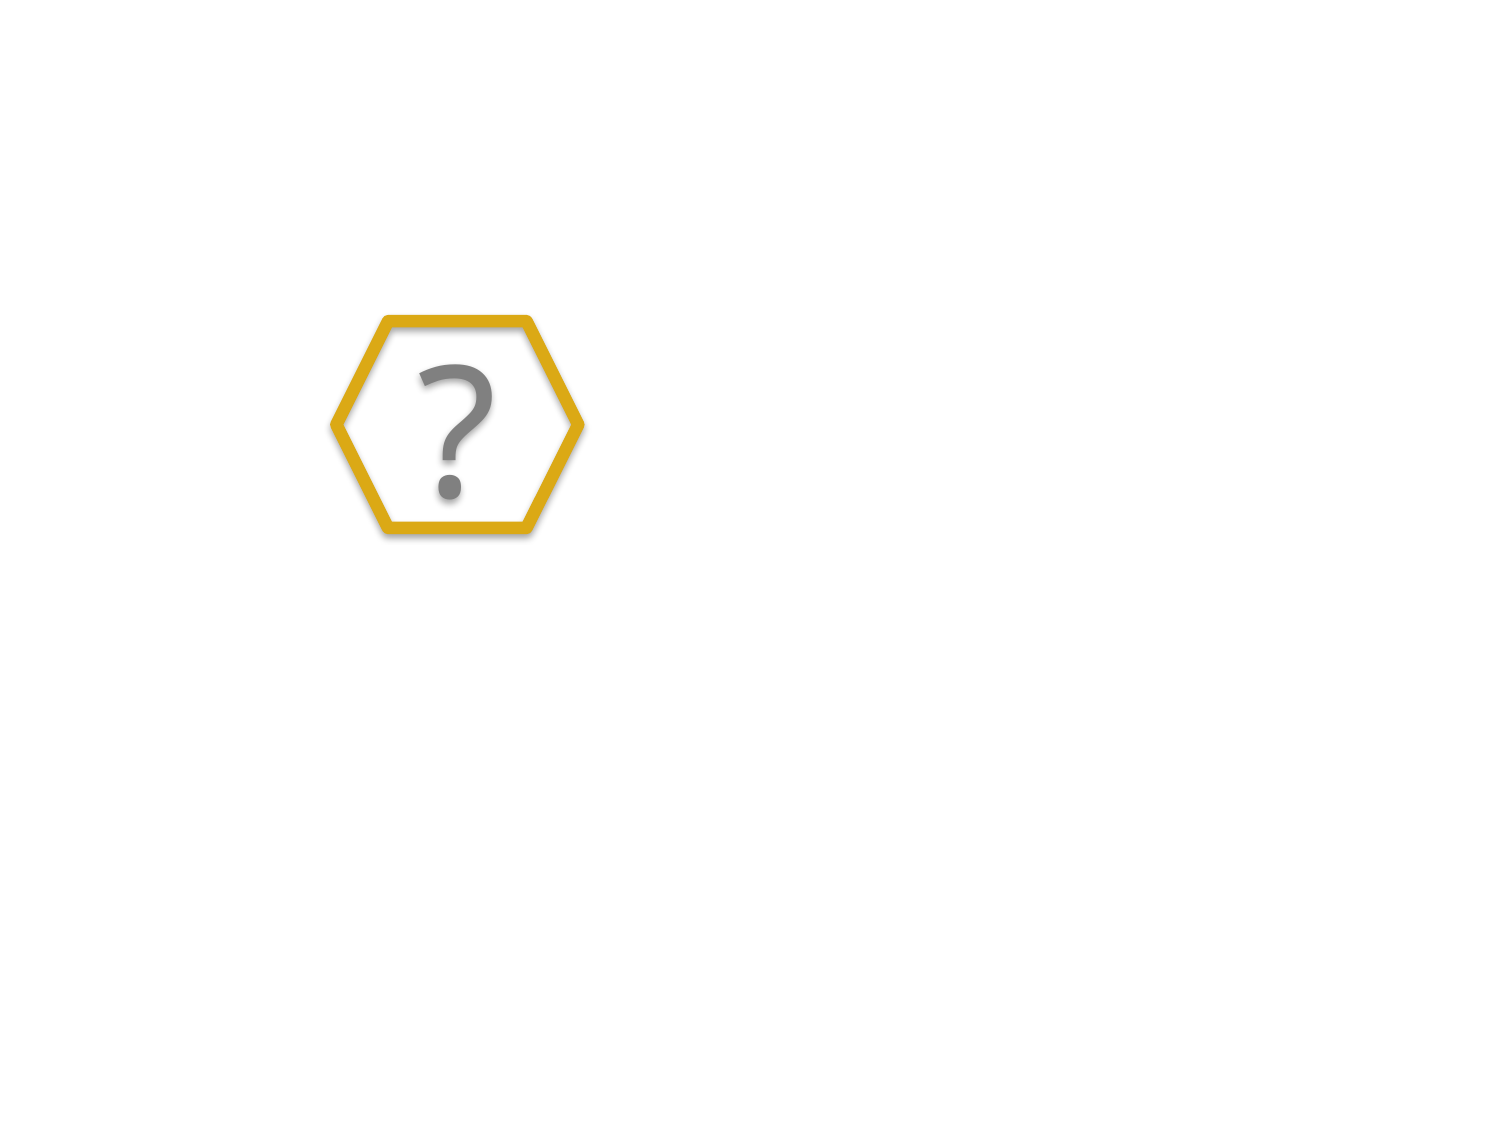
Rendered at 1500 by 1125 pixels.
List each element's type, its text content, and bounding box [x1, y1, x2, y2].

text_box ? [335, 320, 579, 529]
